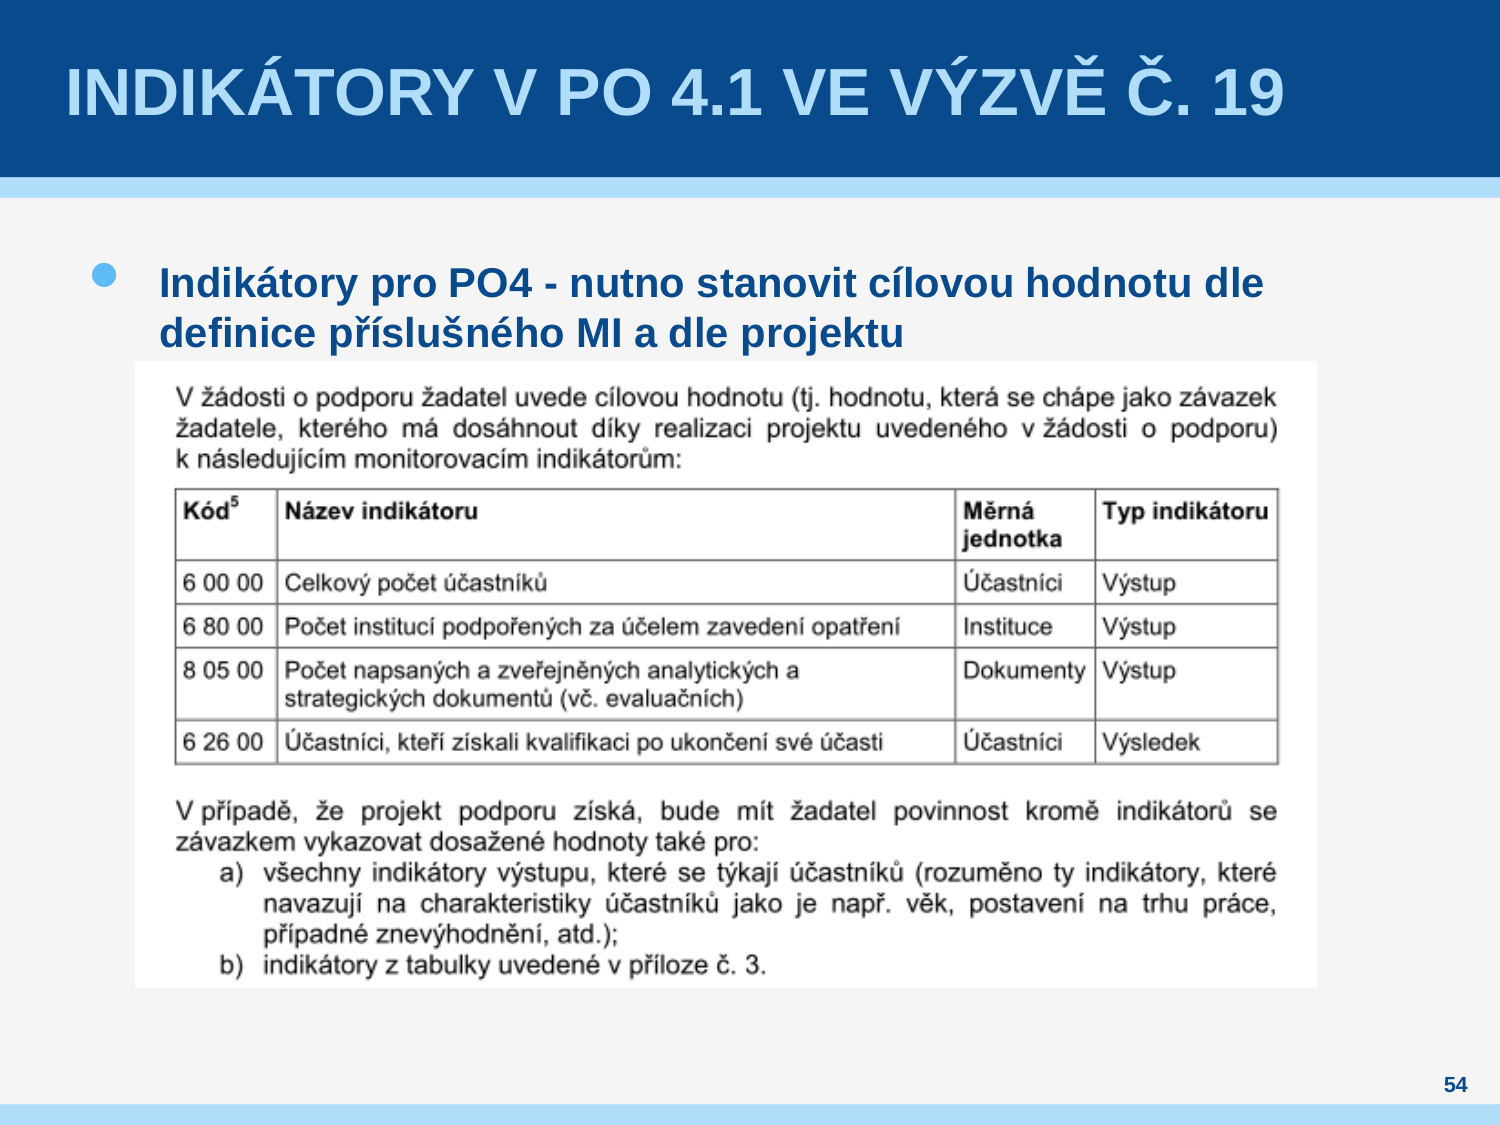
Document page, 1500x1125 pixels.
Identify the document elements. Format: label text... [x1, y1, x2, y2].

title Indikátory v PO 4.1 ve výzvě č. 19 [59, 0, 1441, 178]
list Indikátory pro PO4 - nutno stanovit cílovou hodnotu dle definice příslušného MI a dle projektu [88, 255, 1412, 1071]
picture [135, 361, 1318, 988]
slide_number 54 [1417, 1068, 1495, 1099]
